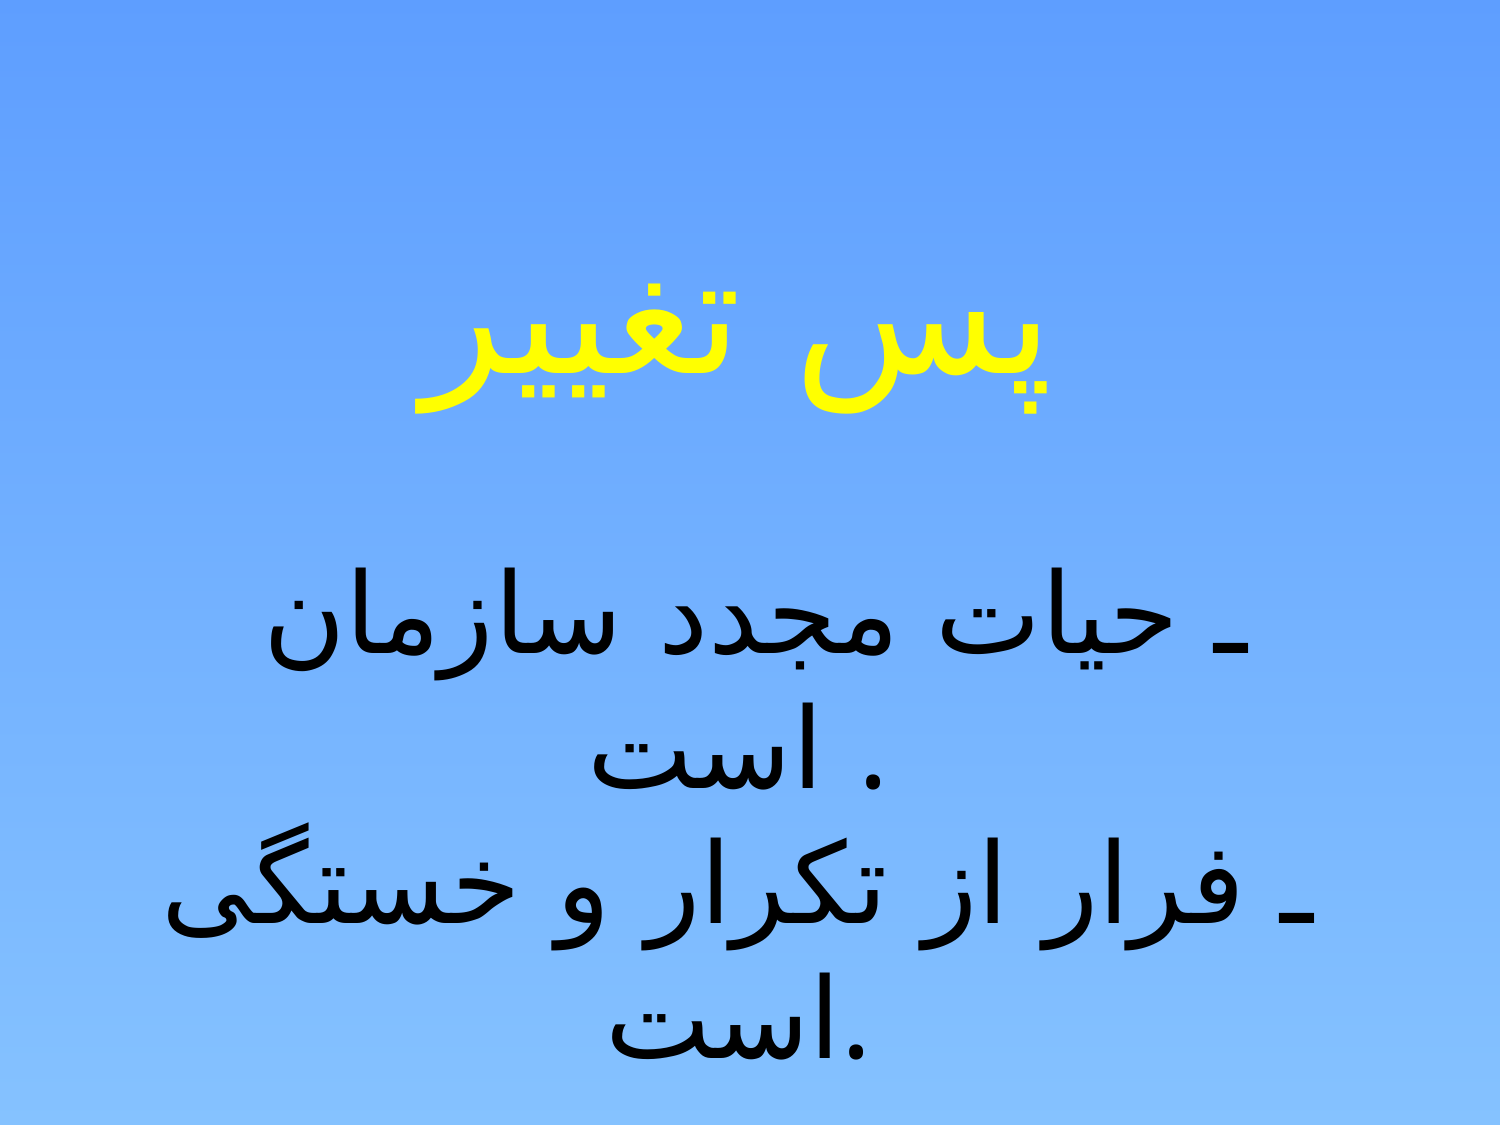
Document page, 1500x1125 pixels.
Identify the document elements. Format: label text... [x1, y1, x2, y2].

text_box پس تغییر ـ حیات مجدد سازمان است . ـ فرار از تکرار و خستگی است. [82, 199, 1395, 1089]
